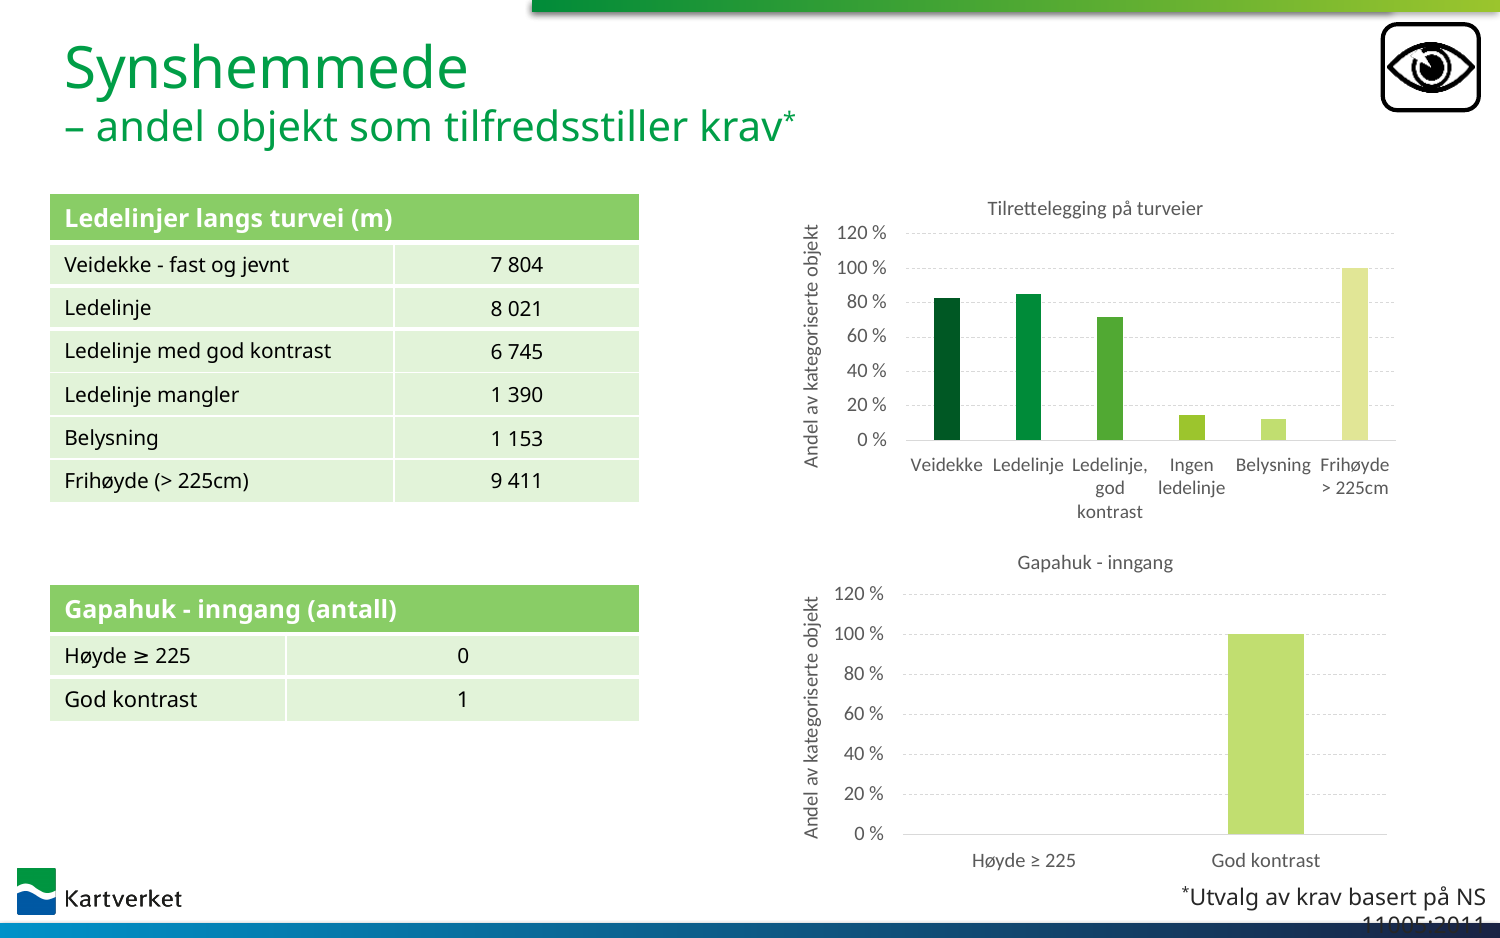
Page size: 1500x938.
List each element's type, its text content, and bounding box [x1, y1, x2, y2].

table_cell 1 390 [395, 373, 639, 415]
table_cell 1 [287, 679, 639, 721]
table_cell Belysning [50, 417, 393, 458]
table_cell 7 804 [395, 245, 639, 284]
table_cell 0 [287, 636, 639, 675]
table_cell 8 021 [395, 288, 639, 327]
table_cell Høyde ≥ 225 [50, 636, 285, 675]
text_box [1382, 24, 1480, 111]
text_box Synshemmede – andel objekt som tilfredsstiller krav* [49, 24, 1431, 158]
table_cell Frihøyde (> 225cm) [50, 460, 393, 502]
table_cell God kontrast [50, 679, 285, 721]
table_cell Ledelinje mangler [50, 373, 393, 415]
table_cell Veidekke - fast og jevnt [50, 245, 393, 284]
picture [791, 541, 1400, 880]
table_cell 6 745 [395, 331, 639, 372]
table_header Ledelinjer langs turvei (m) [50, 194, 639, 240]
table_cell 9 411 [395, 460, 639, 502]
table_cell Ledelinje med god kontrast [50, 331, 393, 372]
table_cell Ledelinje [50, 288, 393, 327]
picture [791, 187, 1400, 526]
table_header Gapahuk - inngang (antall) [50, 585, 639, 632]
text_box *Utvalg av krav basert på NS 11005:2011 [1068, 873, 1500, 938]
table_cell 1 153 [395, 417, 639, 458]
